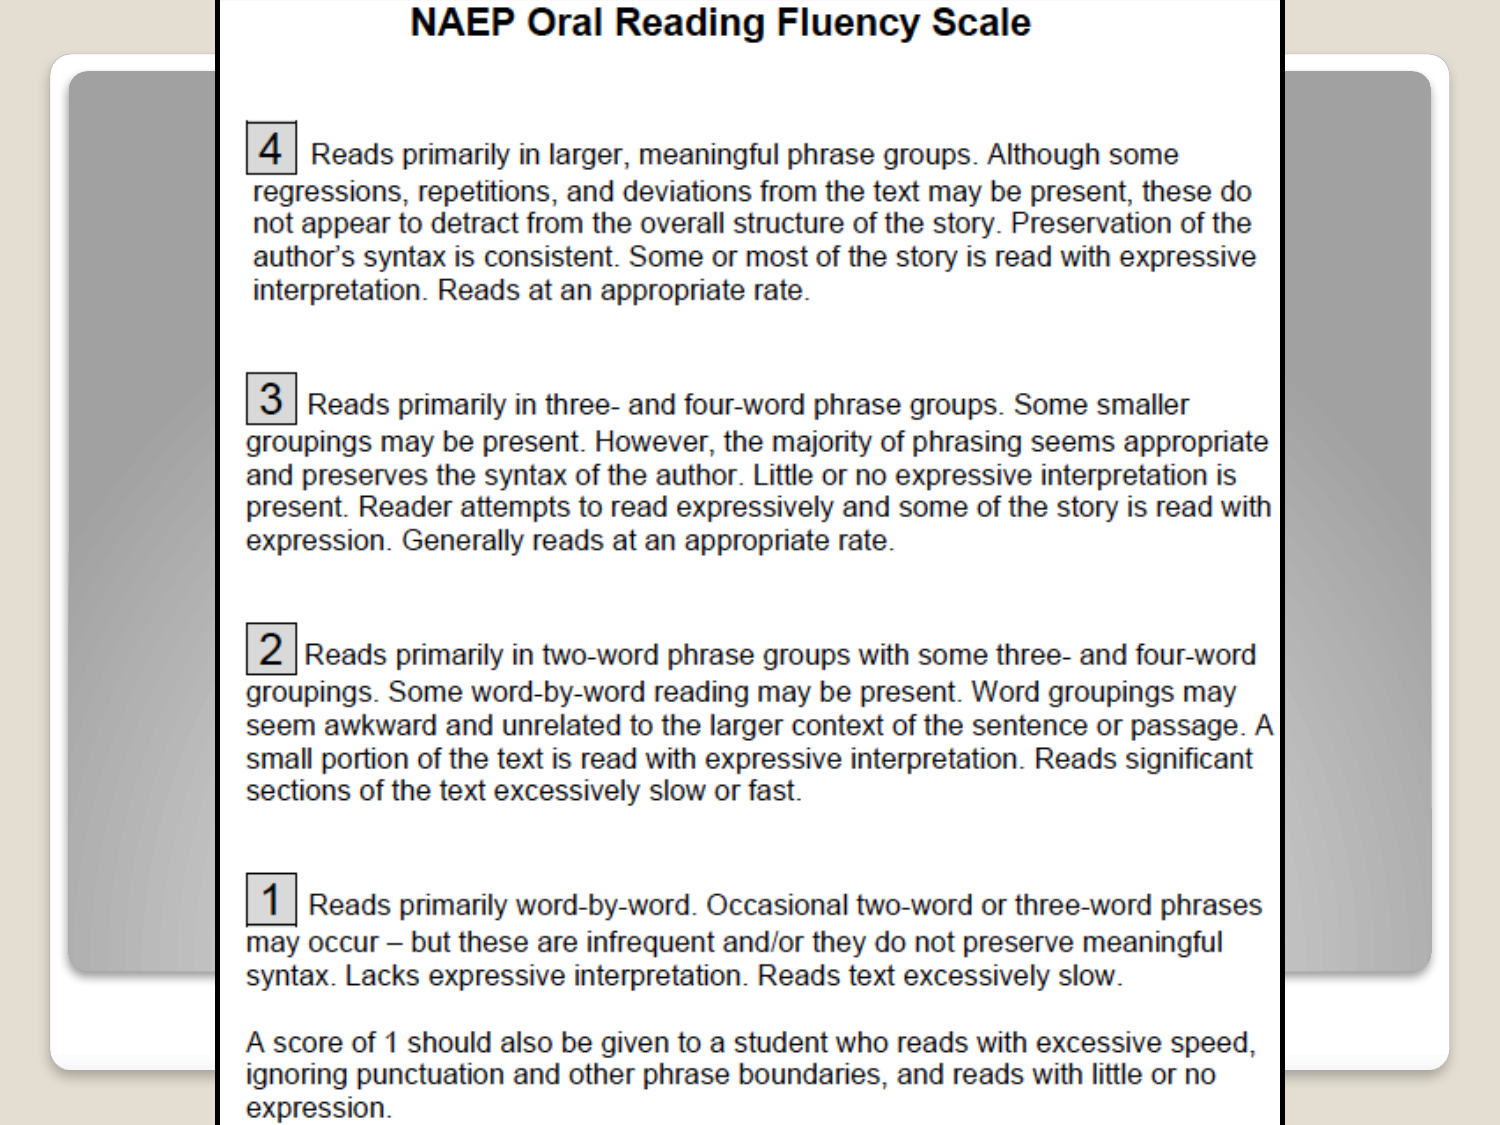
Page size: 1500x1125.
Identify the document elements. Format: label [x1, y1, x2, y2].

picture [219, 0, 1281, 1125]
